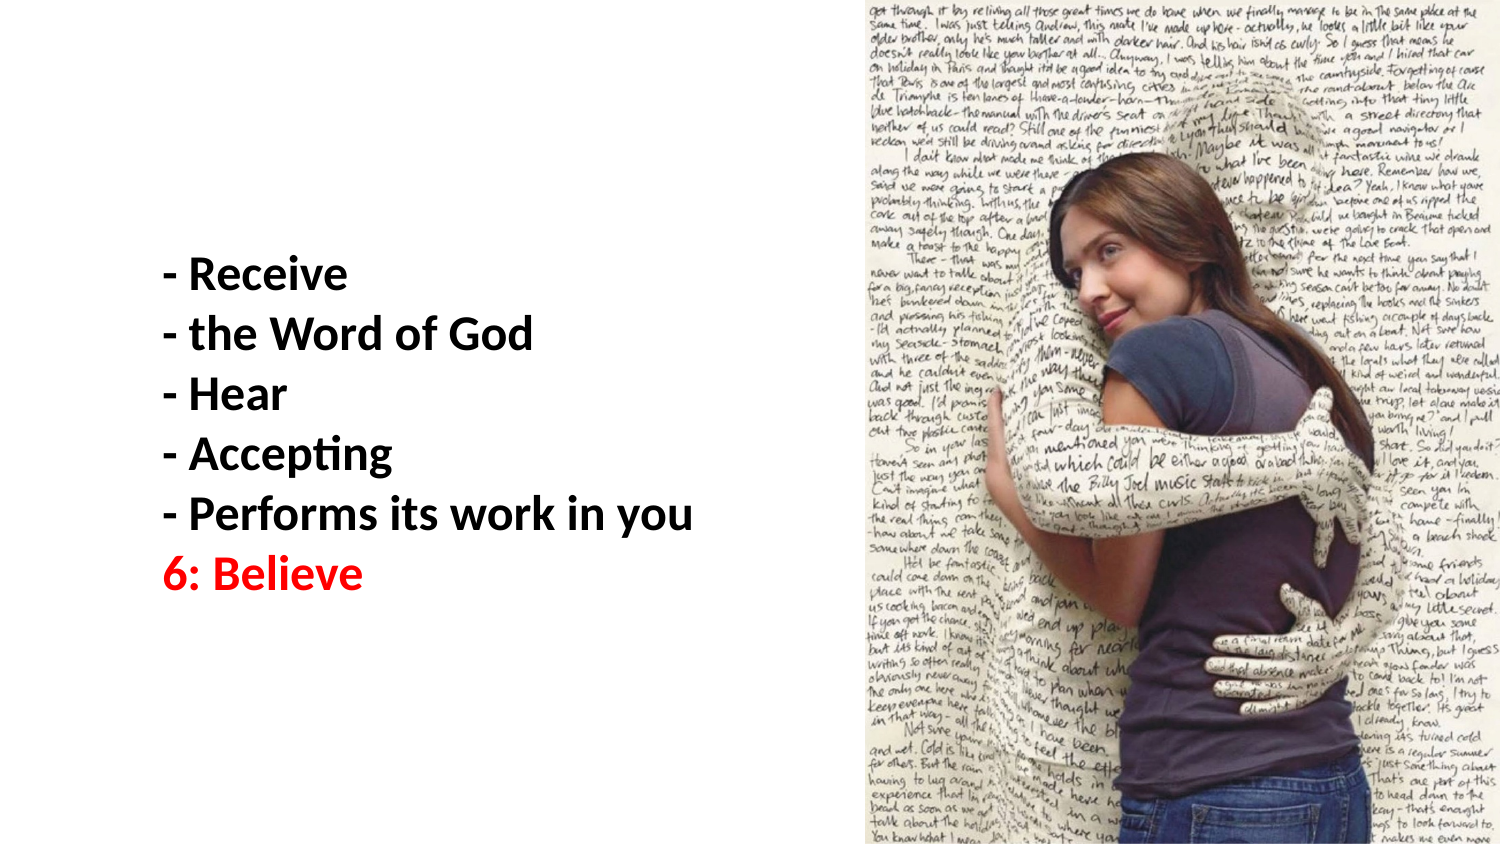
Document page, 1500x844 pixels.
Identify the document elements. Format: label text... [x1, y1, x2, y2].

text_box - Receive - the Word of God - Hear - Accepting - Performs its work in you 6: Believe [147, 232, 845, 608]
picture [864, 0, 1500, 844]
